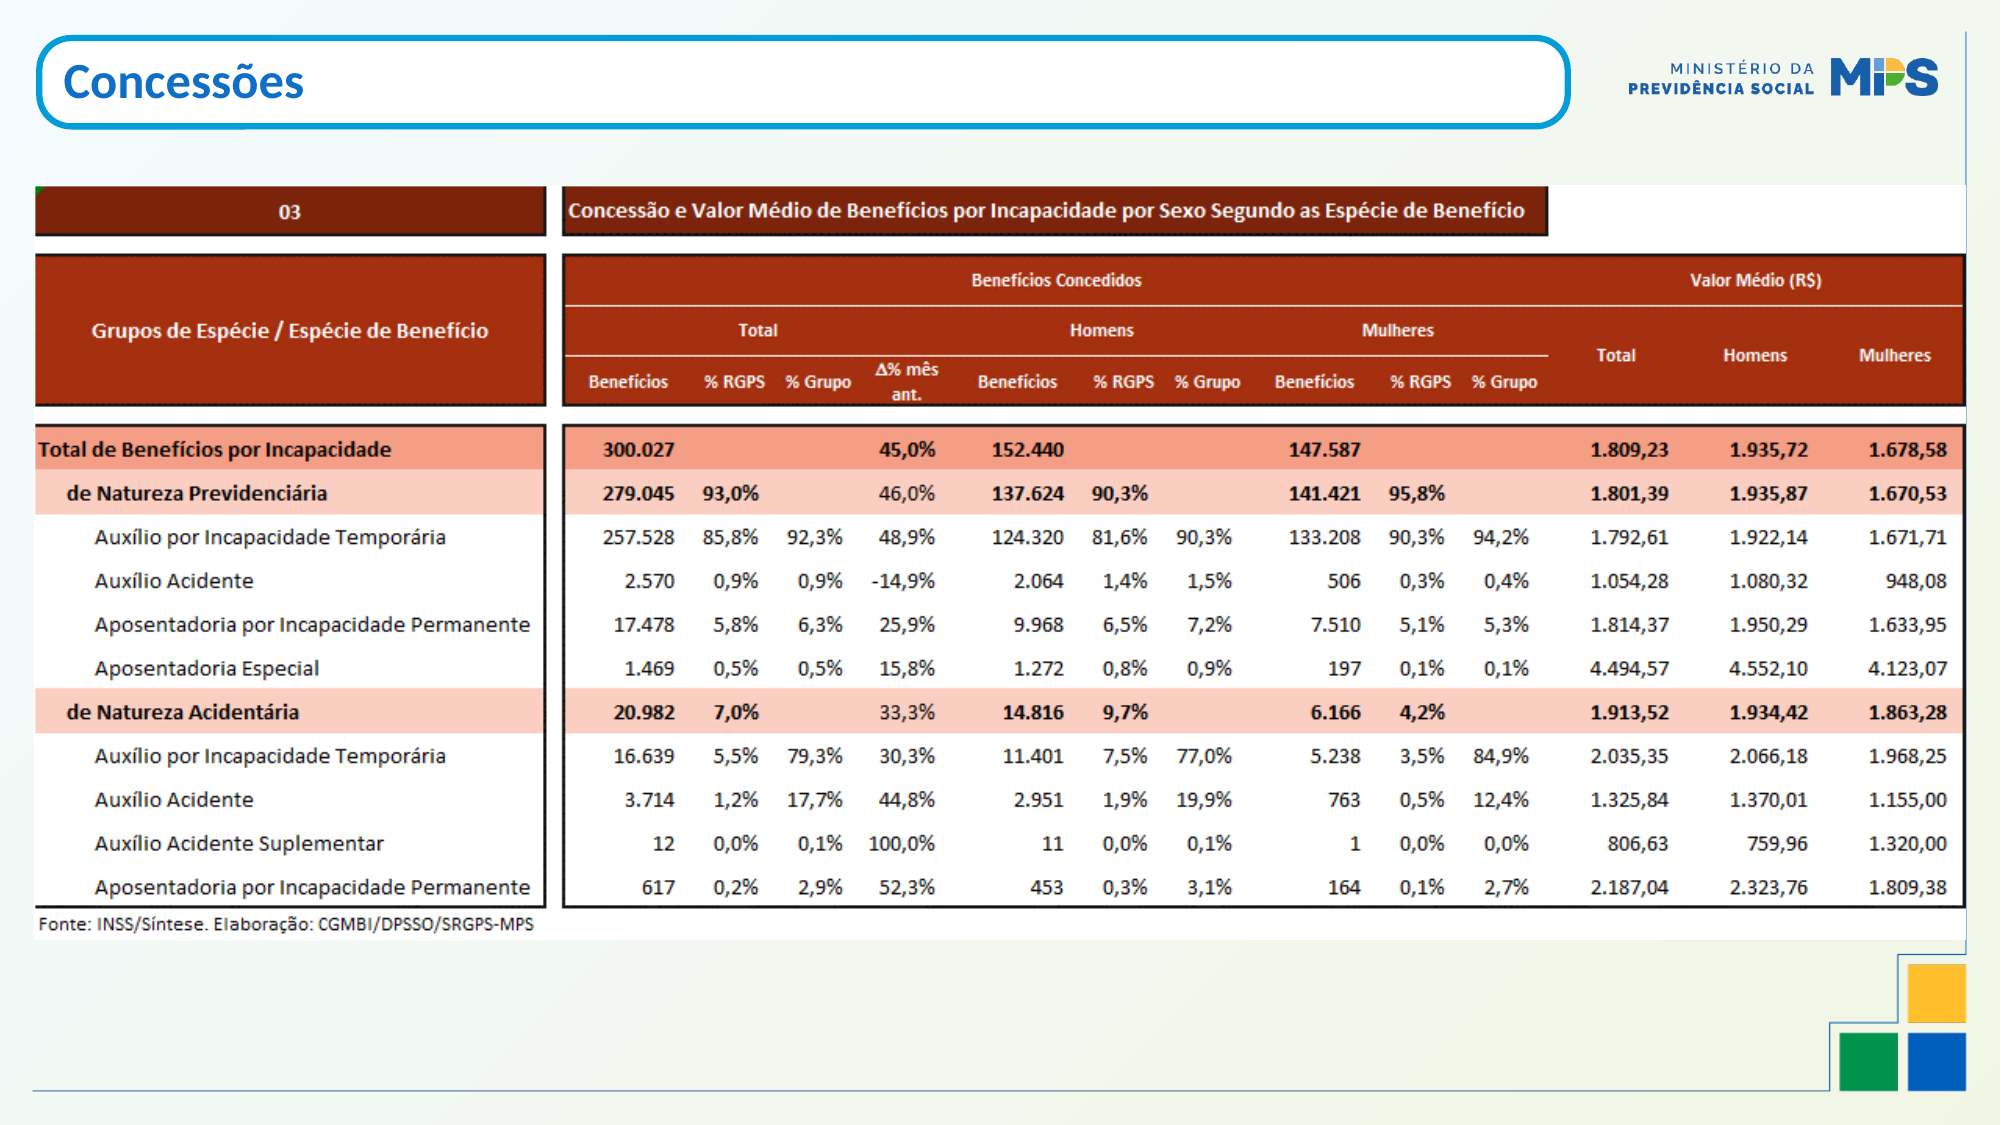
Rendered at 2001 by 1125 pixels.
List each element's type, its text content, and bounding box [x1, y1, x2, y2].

text_box Concessões [37, 35, 1570, 129]
picture [0, 0, 2000, 1125]
